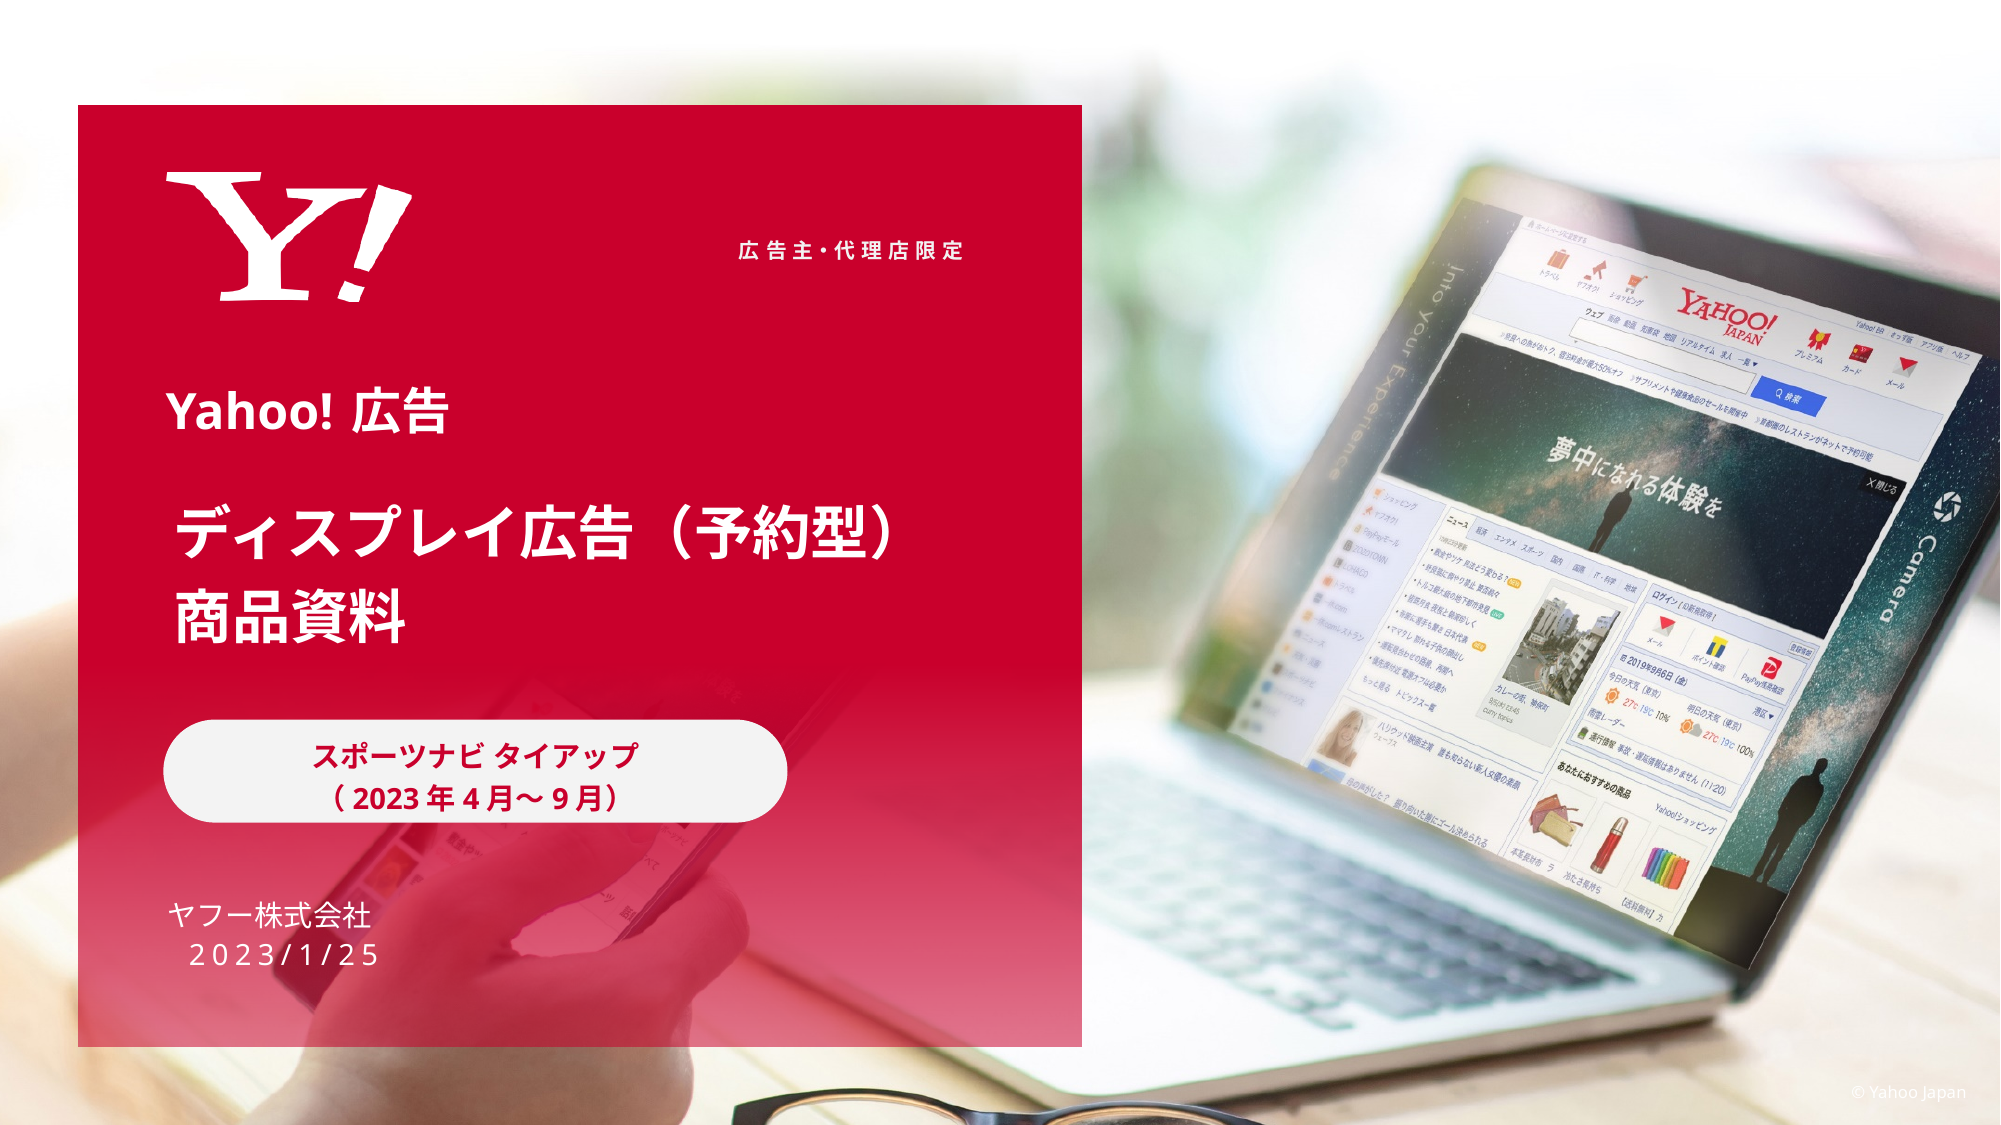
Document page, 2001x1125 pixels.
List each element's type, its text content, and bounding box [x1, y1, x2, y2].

title ディスプレイ広告（予約型） 商品資料 [166, 457, 1000, 676]
picture [0, 0, 2000, 1125]
